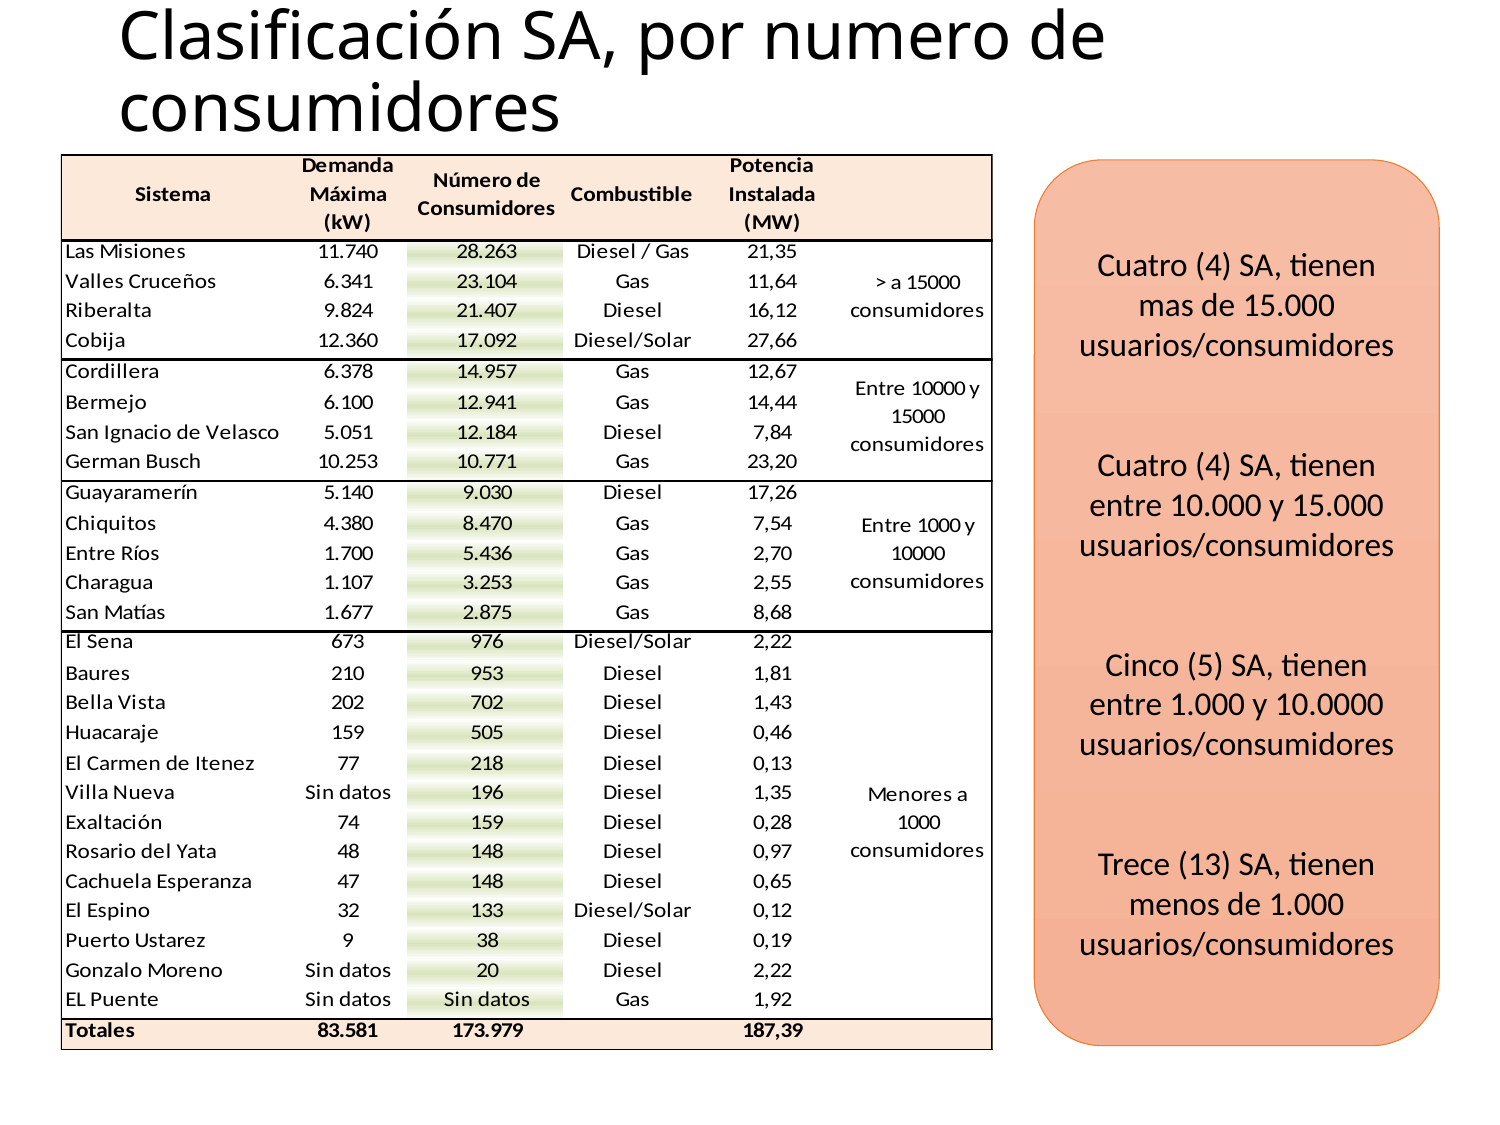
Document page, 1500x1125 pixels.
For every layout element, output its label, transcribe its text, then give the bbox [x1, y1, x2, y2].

title Clasificación SA, por numero de consumidores [103, 35, 1397, 112]
picture [60, 154, 995, 1052]
text_box Cuatro (4) SA, tienen mas de 15.000 usuarios/consumidores Cuatro (4) SA, tienen entre 10.000 y 15.000 usuarios/consumidores Cinco (5) SA, tienen entre 1.000 y 10.0000 usuarios/consumidores Trece (13) SA, tienen menos de 1.000 usuarios/consumidores [1033, 159, 1440, 1047]
